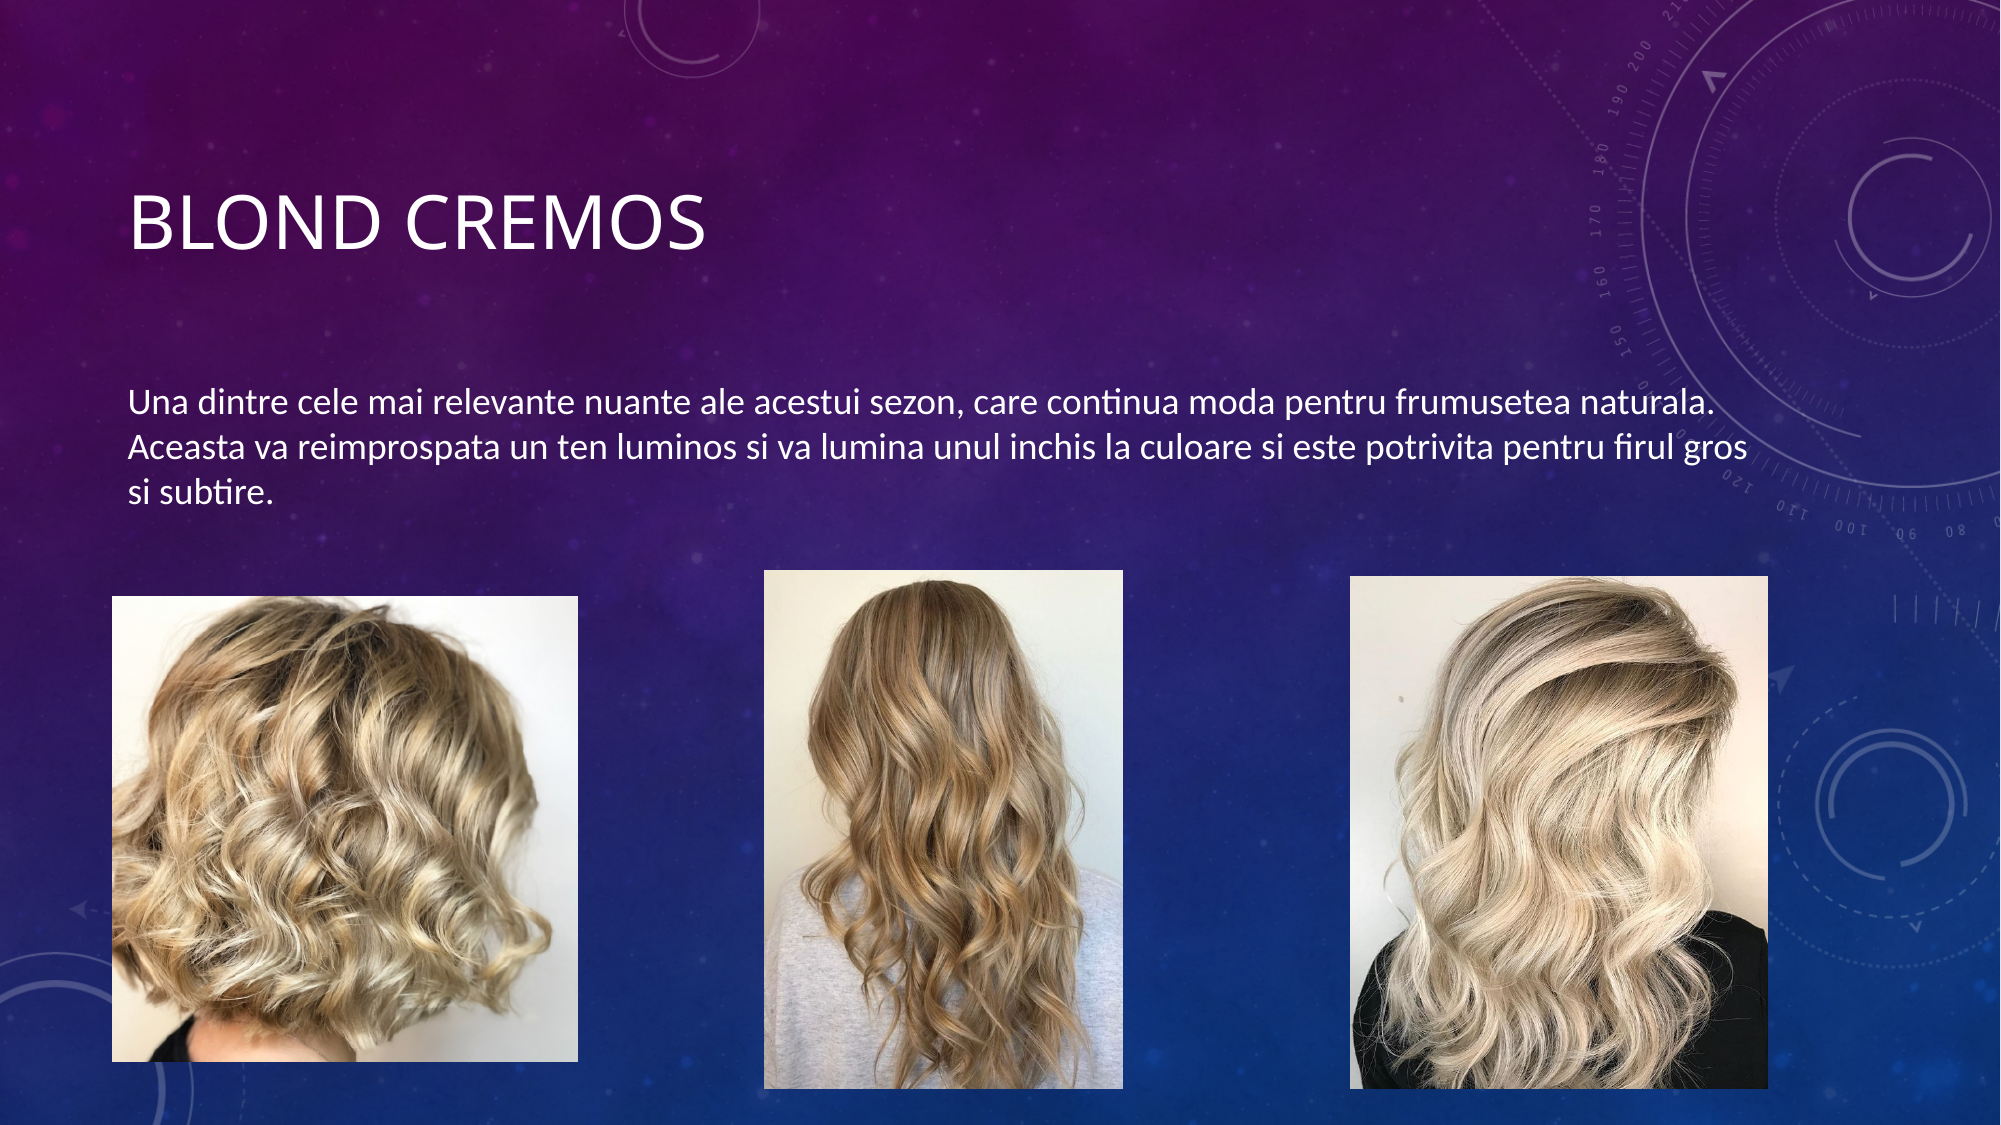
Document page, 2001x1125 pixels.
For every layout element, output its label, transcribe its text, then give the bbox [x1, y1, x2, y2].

list Una dintre cele mai relevante nuante ale acestui sezon, care continua moda pentru frumusetea naturala. Aceasta va reimprospata un ten luminos si va lumina unul inchis la culoare si este potrivita pentru firul gros si subtire. [112, 316, 1775, 529]
picture [0, 0, 2001, 1125]
title BLOND CREMOS [112, 99, 1775, 316]
